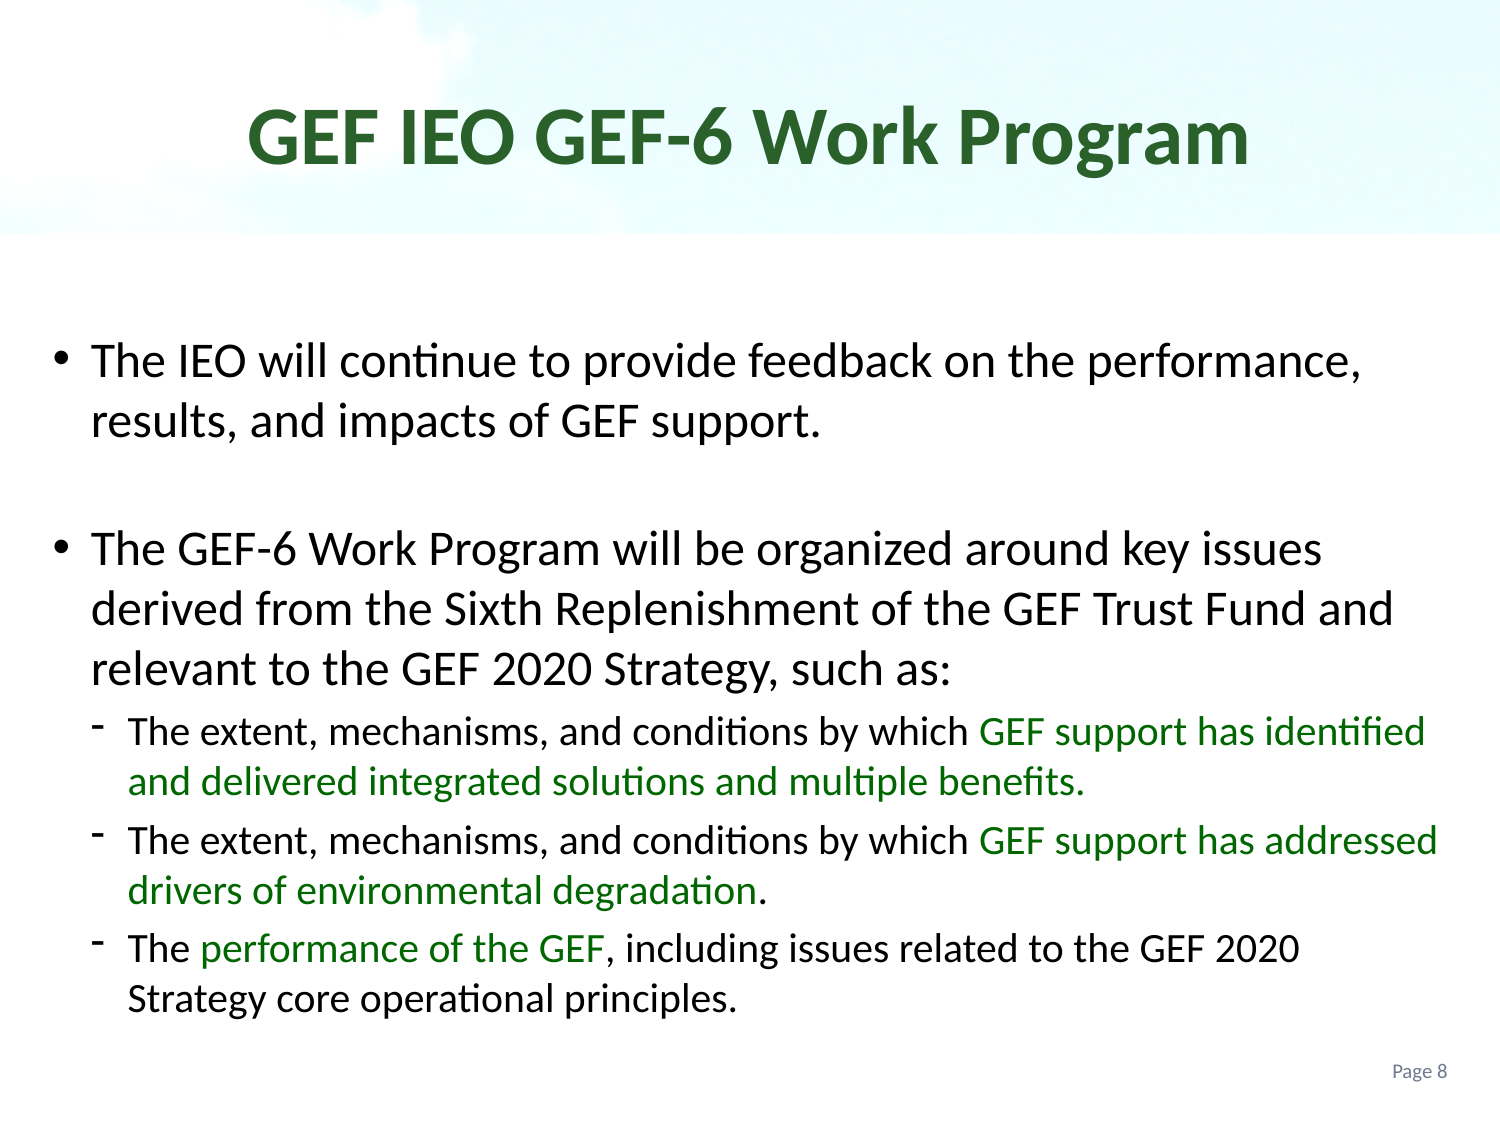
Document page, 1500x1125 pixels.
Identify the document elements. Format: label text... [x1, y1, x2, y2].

list The IEO will continue to provide feedback on the performance, results, and impacts of GEF support. The GEF-6 Work Program will be organized around key issues derived from the Sixth Replenishment of the GEF Trust Fund and relevant to the GEF 2020 Strategy, such as: The extent, mechanisms, and conditions by which GEF support has identified and delivered integrated solutions and multiple benefits. The extent, mechanisms, and conditions by which GEF support has addressed drivers of environmental degradation. The performance of the GEF, including issues related to the GEF 2020 Strategy core operational principles. [37, 249, 1463, 1050]
title GEF IEO GEF-6 Work Program [37, 37, 1463, 225]
